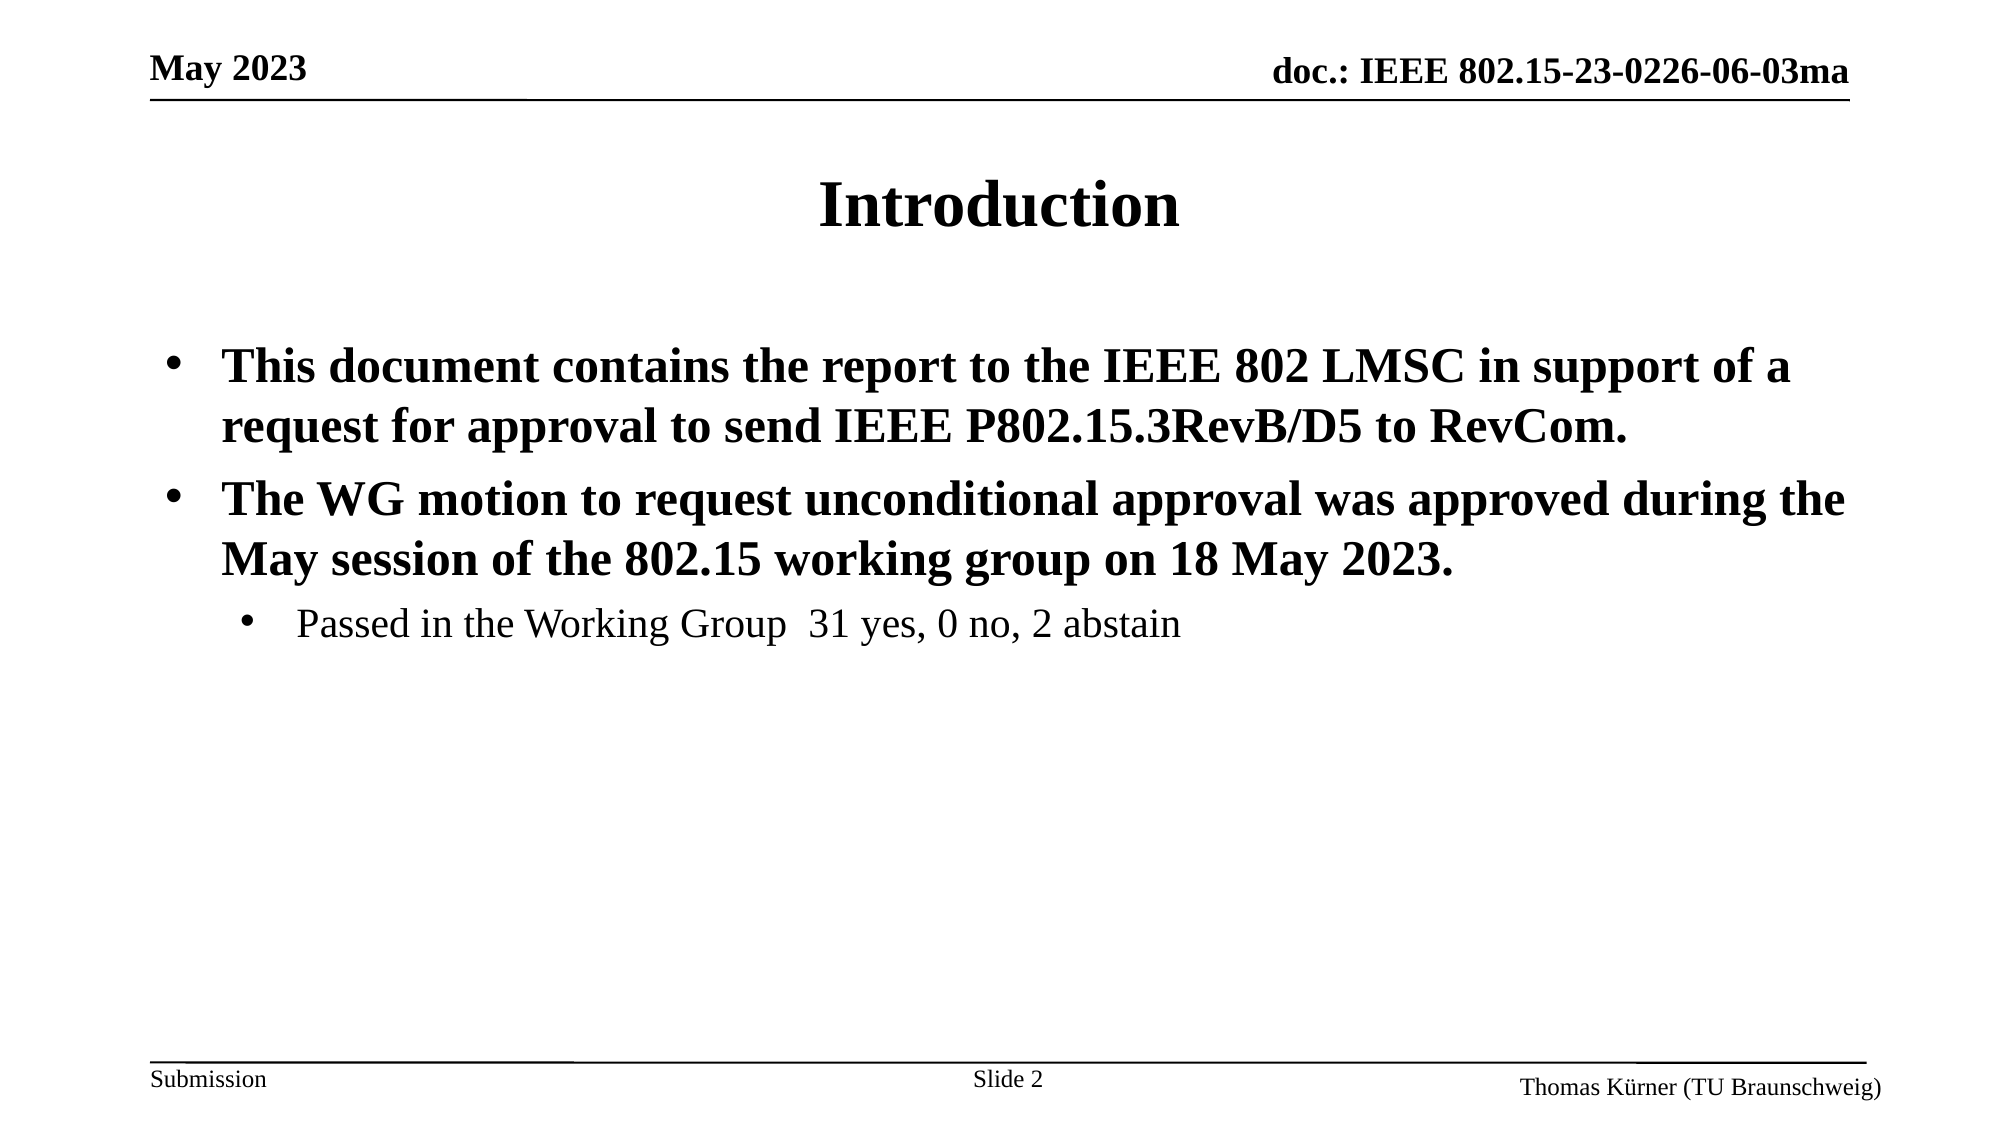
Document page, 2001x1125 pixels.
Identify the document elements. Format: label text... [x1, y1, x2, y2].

title Introduction [149, 112, 1850, 288]
list This document contains the report to the IEEE 802 LMSC in support of a request for approval to send IEEE P802.15.3RevB/D5 to RevCom. The WG motion to request unconditional approval was approved during the May session of the 802.15 working group on 18 May 2023. Passed in the Working Group 31 yes, 0 no, 2 abstain [149, 324, 1869, 1000]
slide_number Slide 2 [950, 1061, 1067, 1123]
